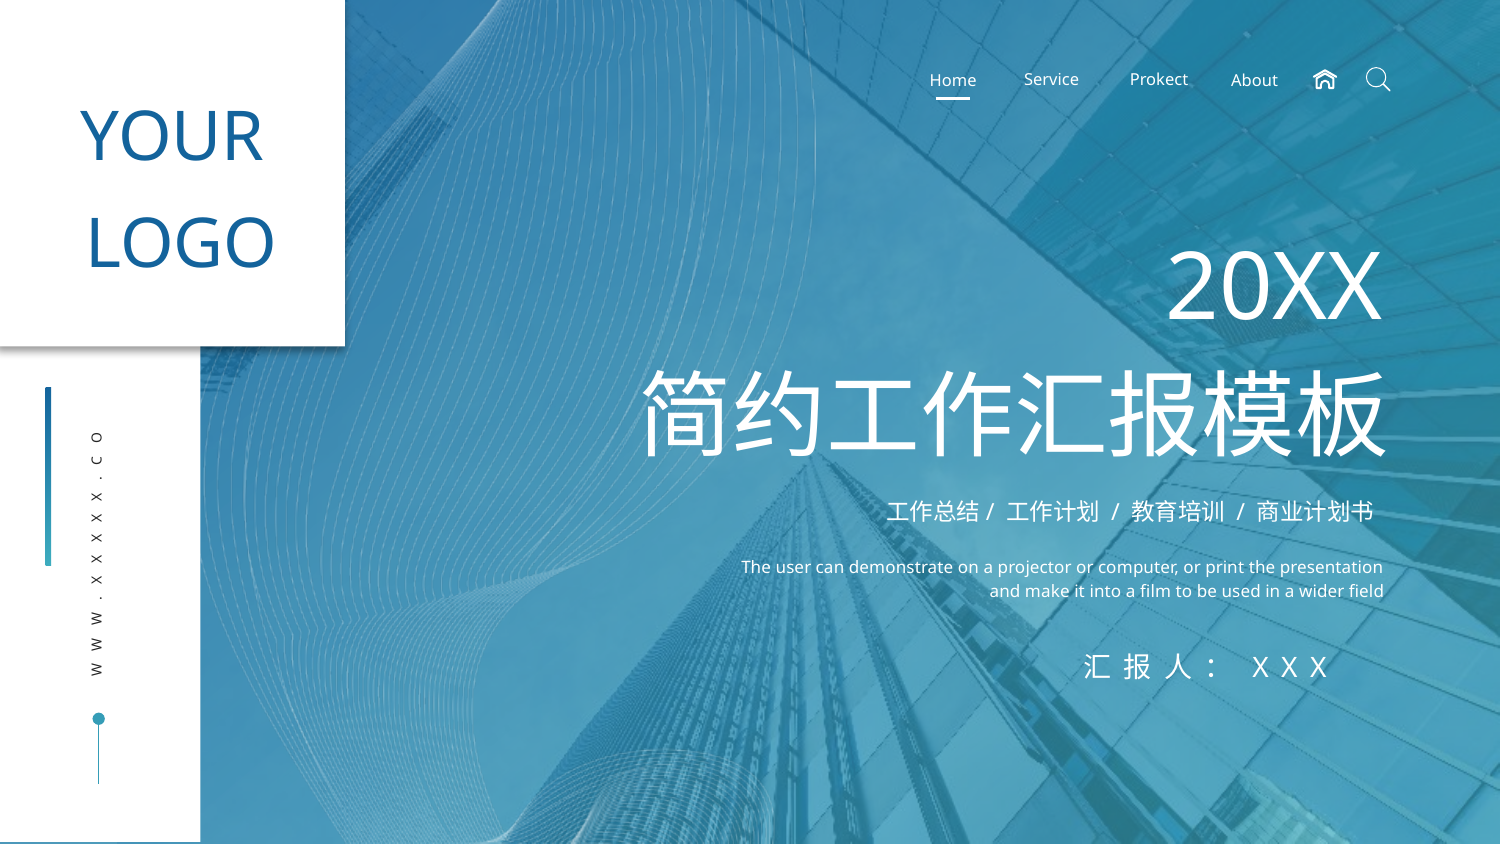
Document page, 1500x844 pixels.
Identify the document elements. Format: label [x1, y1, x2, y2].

text_box [623, 217, 1404, 477]
text_box [80, 413, 113, 784]
picture [117, 0, 1500, 844]
text_box [0, 0, 201, 842]
